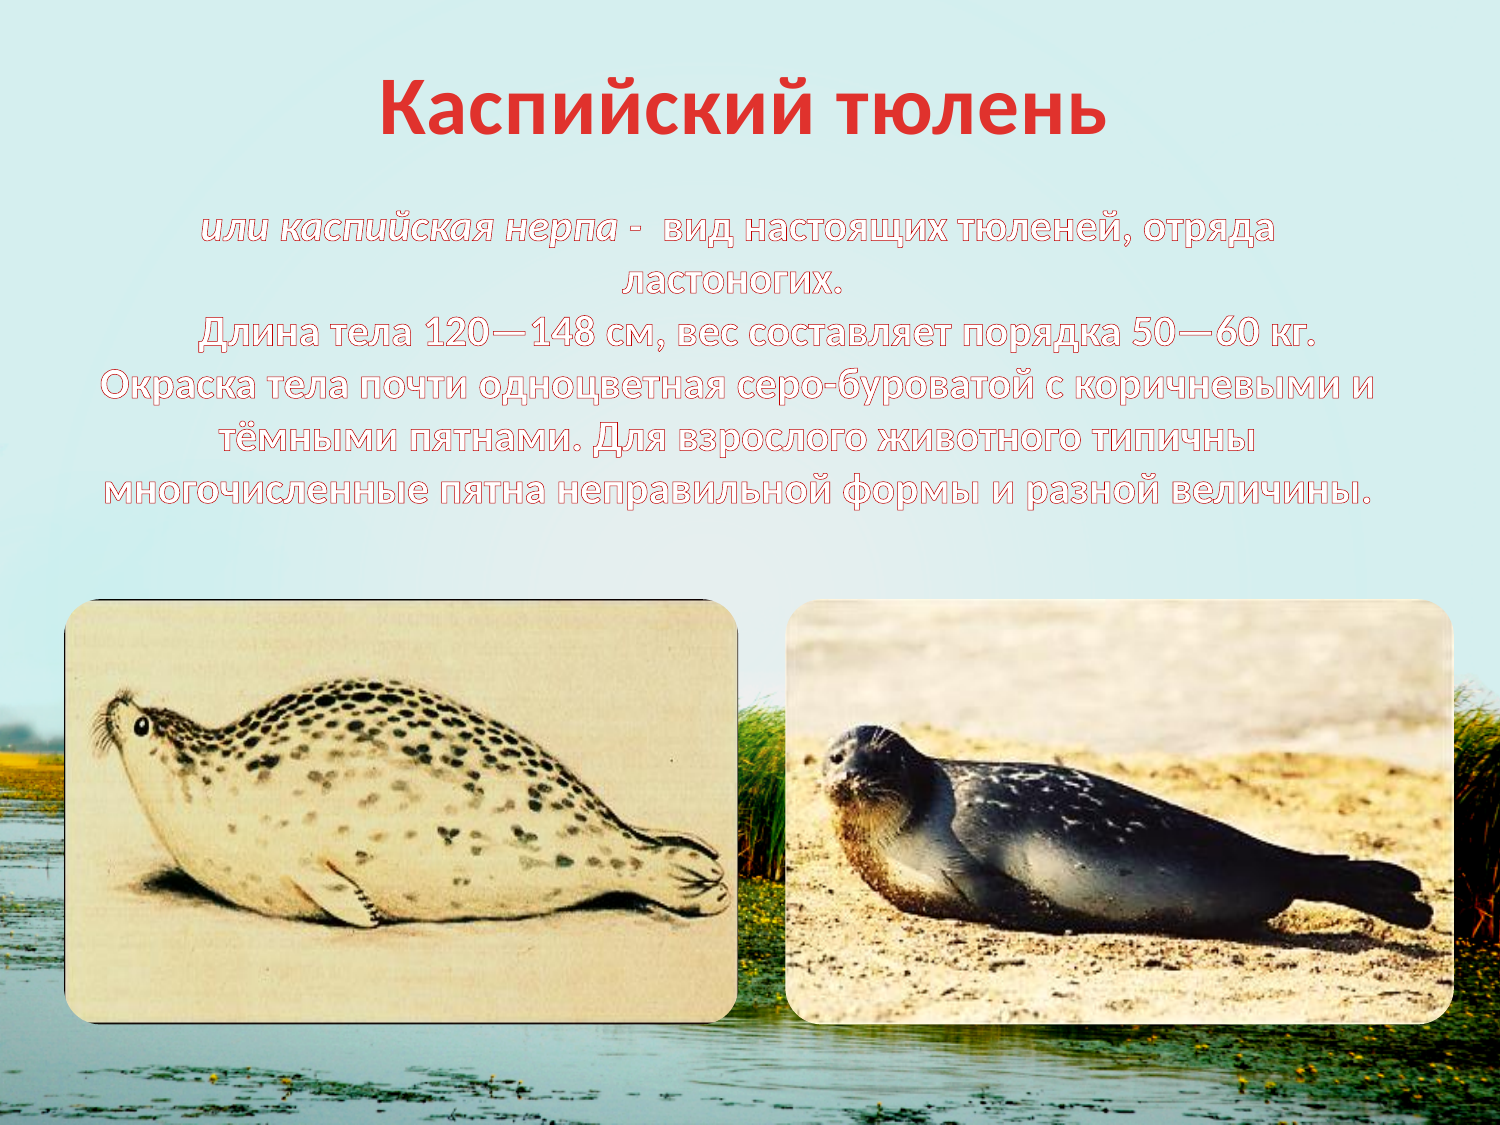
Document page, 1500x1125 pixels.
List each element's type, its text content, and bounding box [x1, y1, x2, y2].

text_box или каспийская нерпа - вид настоящих тюленей, отряда ластоногих. Длина тела 120—148 см, вес составляет порядка 50—60 кг. Окраска тела почти одноцветная серо-буроватой с коричневыми и тёмными пятнами. Для взрослого животного типичны многочисленные пятна неправильной формы и разной величины. [76, 189, 1400, 520]
picture [0, 0, 1500, 1125]
text_box Каспийский тюлень [123, 43, 1365, 159]
